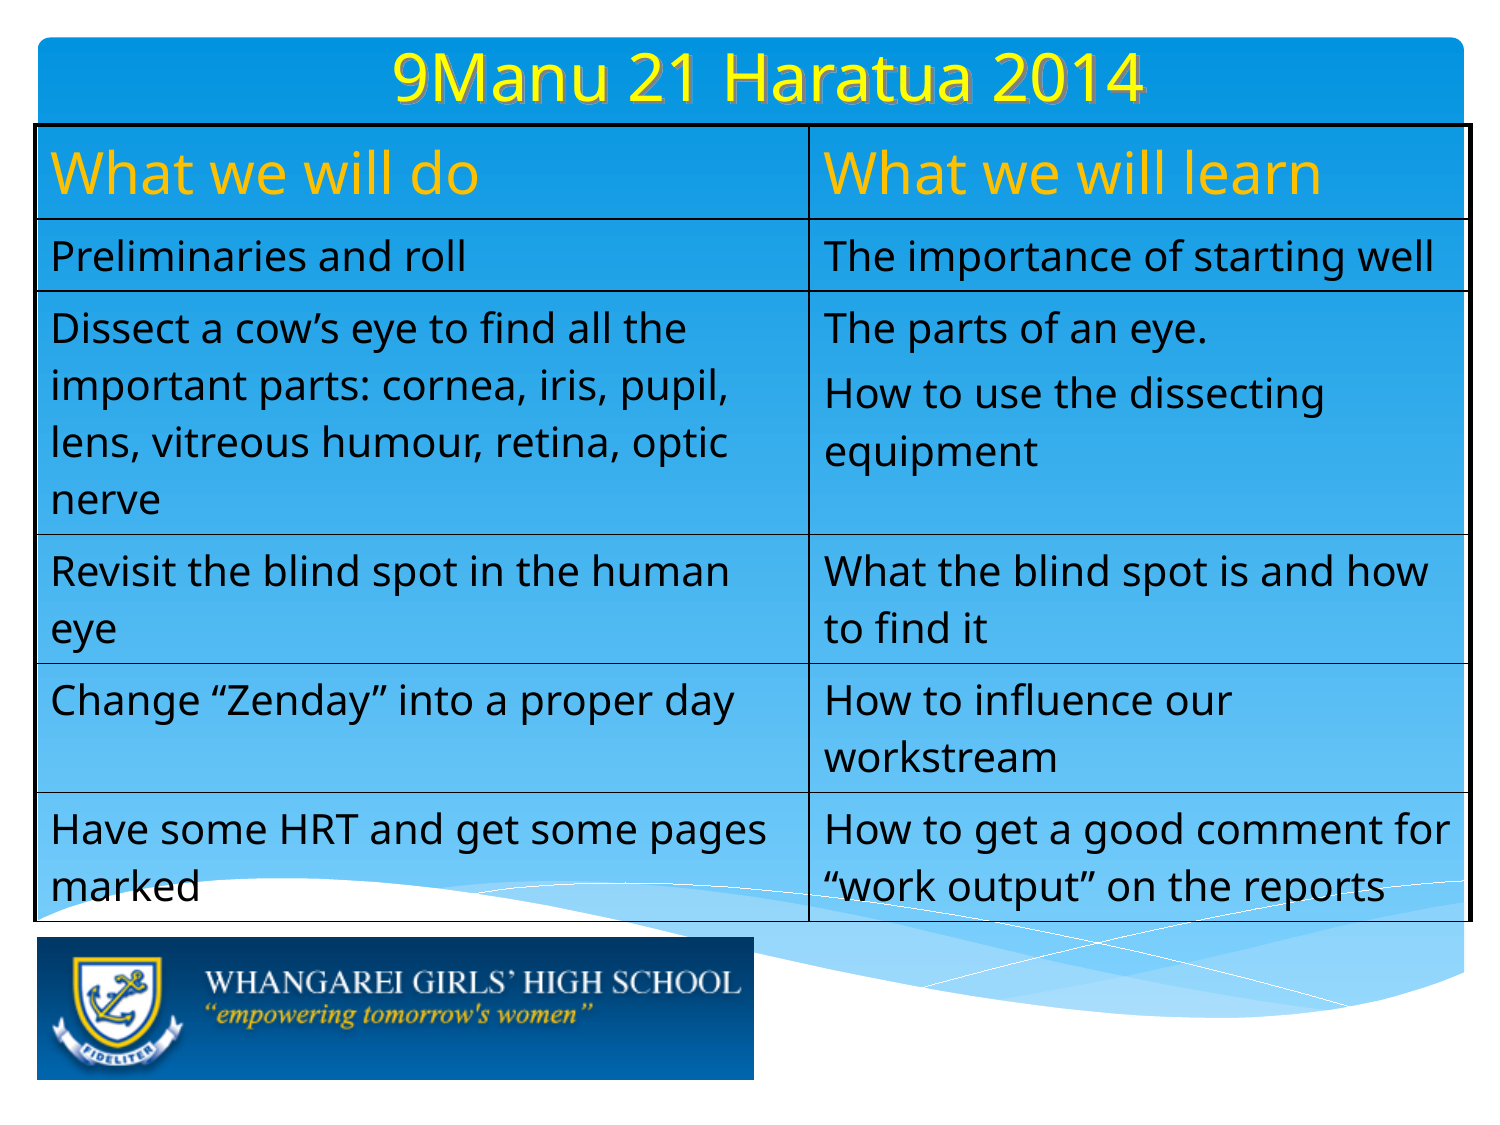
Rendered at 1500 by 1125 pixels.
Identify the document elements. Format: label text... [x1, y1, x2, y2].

table_cell What the blind spot is and how to find it [810, 535, 1468, 663]
table_cell Dissect a cow’s eye to find all the important parts: cornea, iris, pupil, lens, vitreous humour, retina, optic nerve [37, 292, 808, 534]
table_header What we will learn [810, 127, 1468, 218]
table_cell The parts of an eye. How to use the dissecting equipment [810, 292, 1468, 534]
table_header What we will do [37, 127, 808, 218]
table_cell Change “Zenday” into a proper day [37, 664, 808, 792]
table_cell How to get a good comment for “work output” on the reports [810, 793, 1468, 921]
picture [37, 937, 754, 1080]
table_cell How to influence our workstream [810, 664, 1468, 792]
table_cell Preliminaries and roll [37, 220, 808, 290]
table_cell Revisit the blind spot in the human eye [37, 535, 808, 663]
table_cell The importance of starting well [810, 220, 1468, 290]
table_cell Have some HRT and get some pages marked [37, 793, 808, 921]
text_box 9Manu 21 Haratua 2014 [162, 24, 1375, 123]
